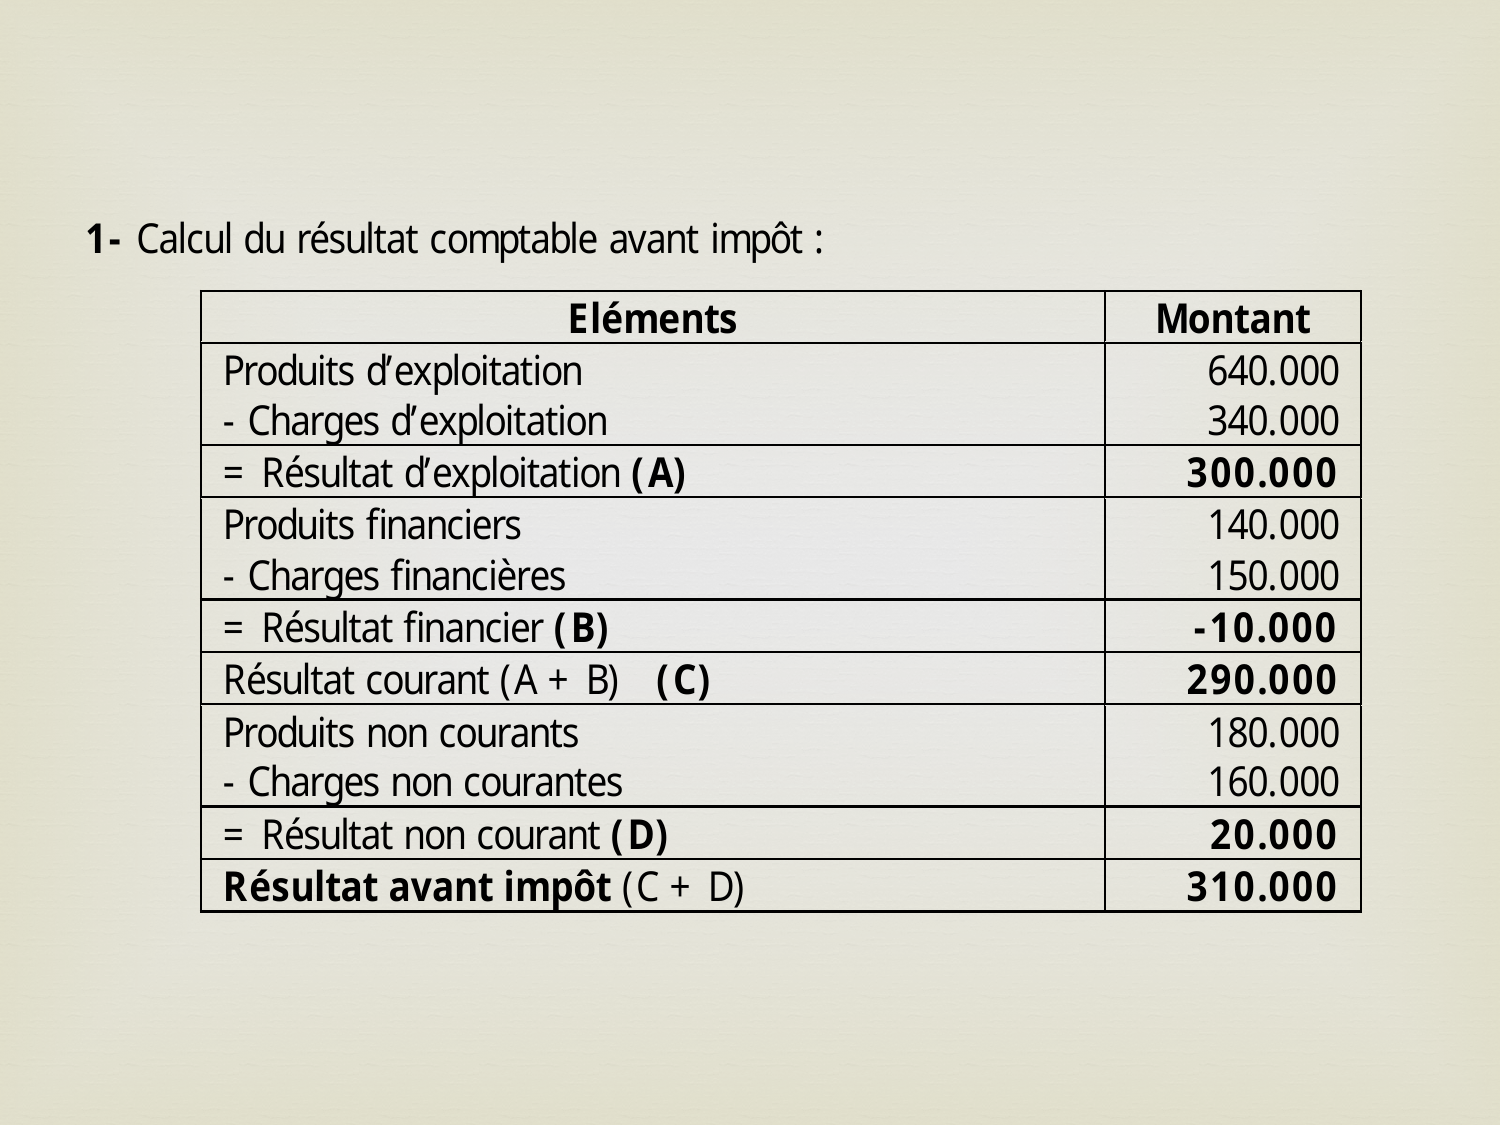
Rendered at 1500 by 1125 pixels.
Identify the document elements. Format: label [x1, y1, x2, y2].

picture [0, 183, 1500, 977]
